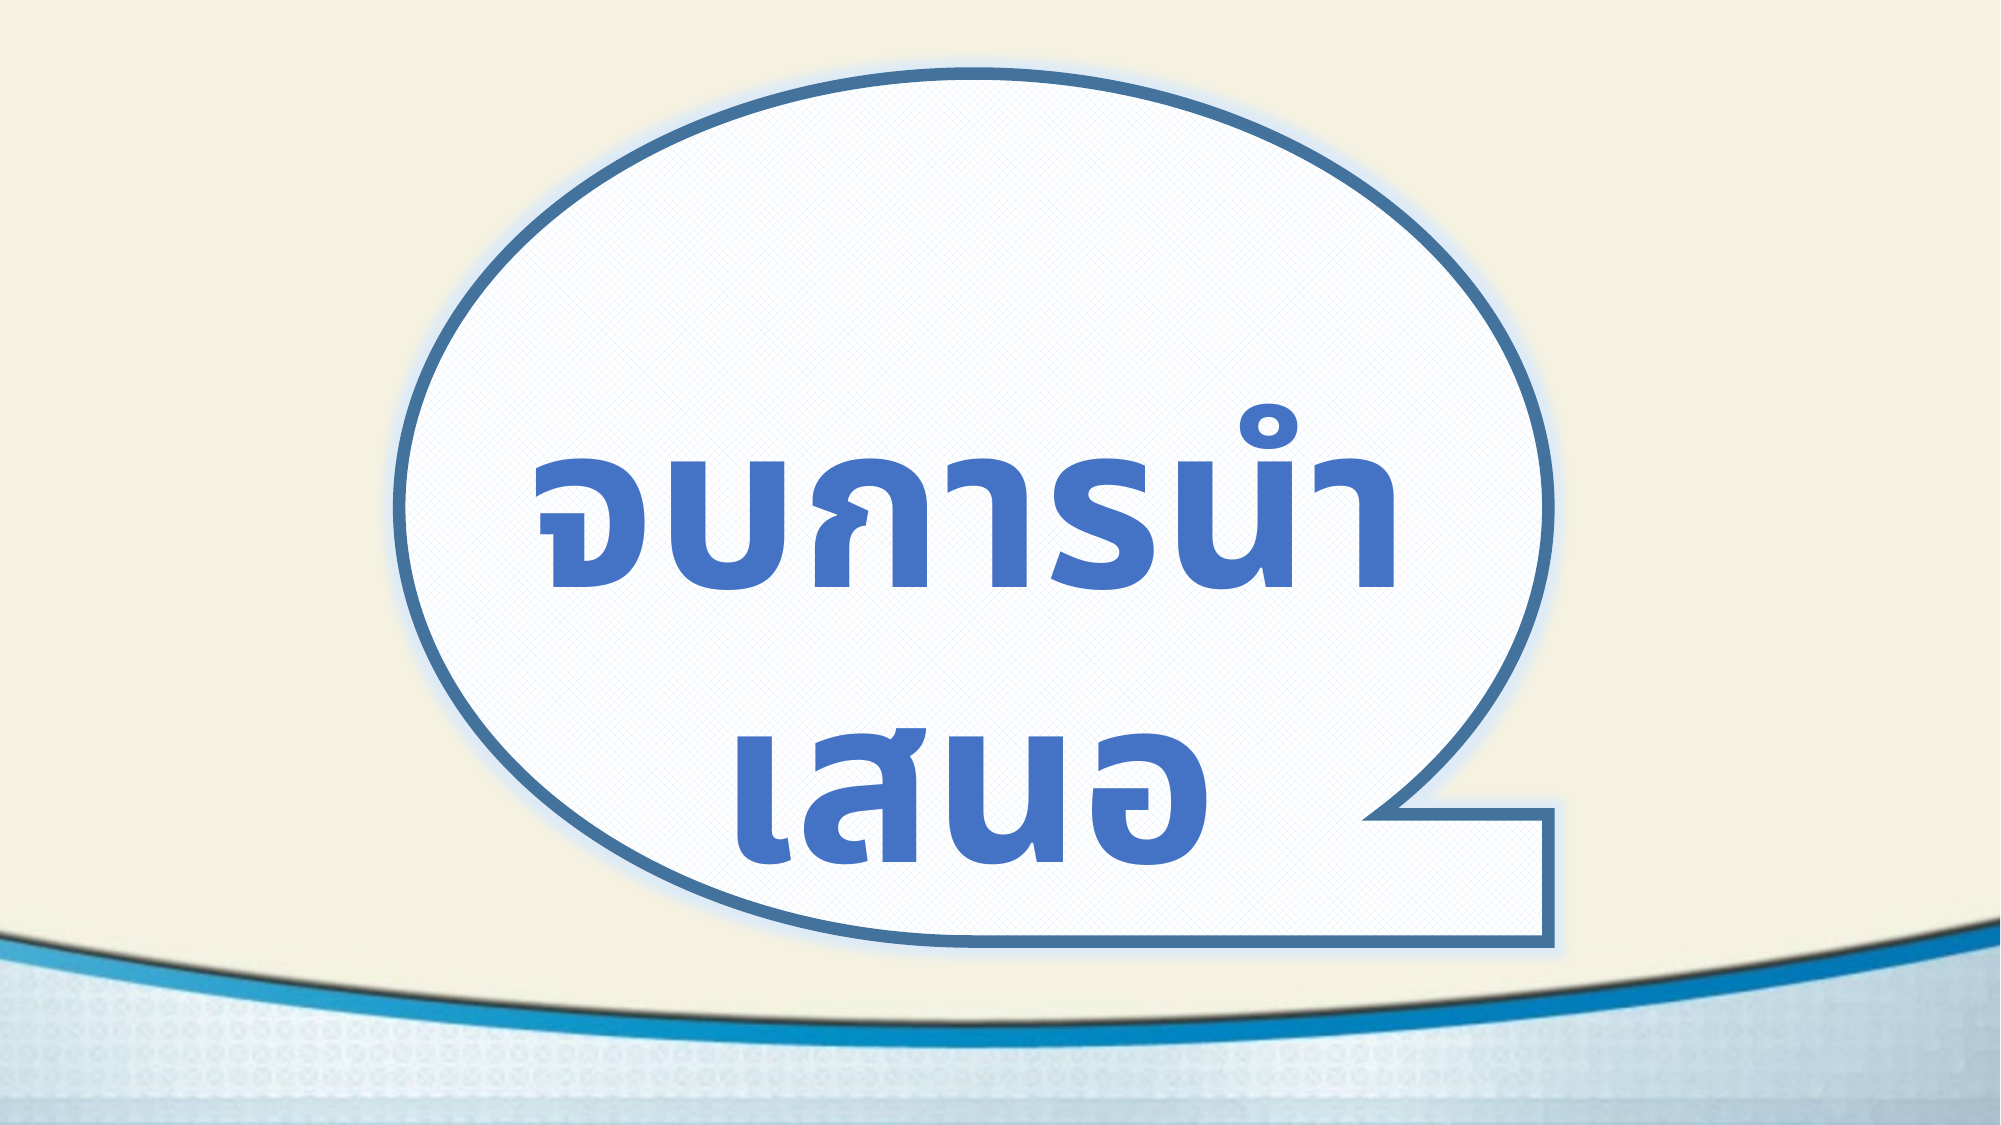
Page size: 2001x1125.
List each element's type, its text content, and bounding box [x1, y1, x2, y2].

text_box [398, 376, 425, 639]
text_box [775, 813, 1550, 943]
text_box [437, 72, 1511, 350]
text_box [1512, 353, 1550, 662]
text_box จบการนำเสนอ [425, 350, 1512, 916]
picture [0, 0, 2001, 1125]
